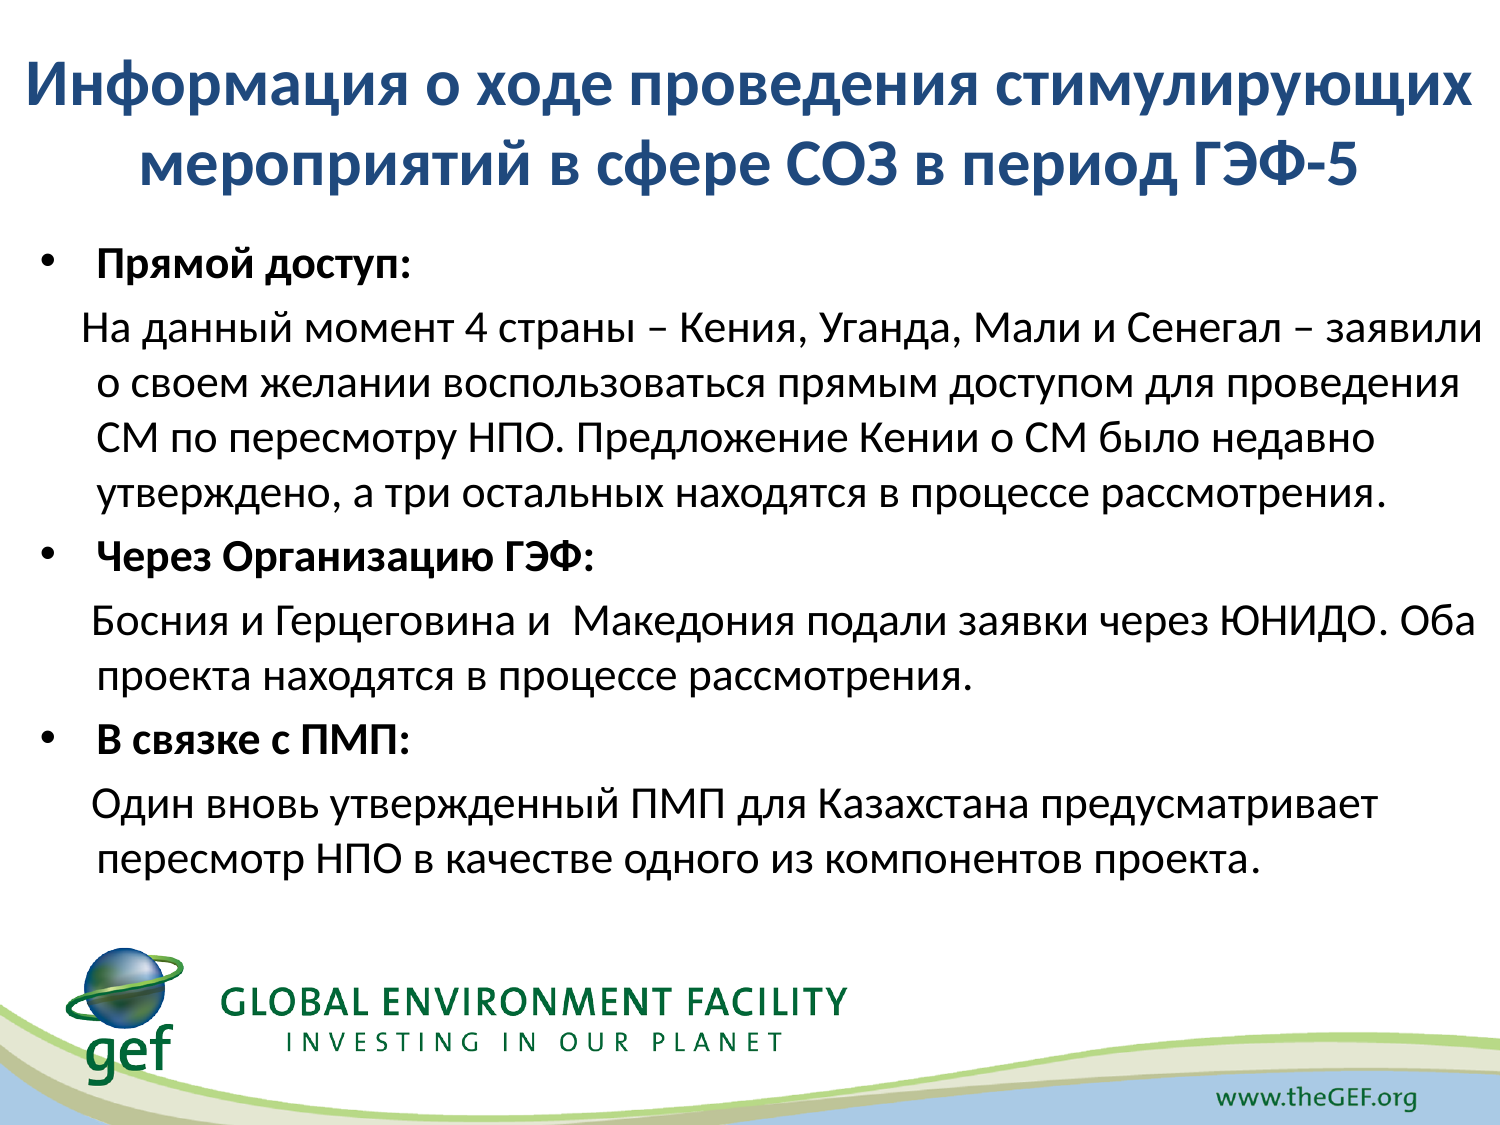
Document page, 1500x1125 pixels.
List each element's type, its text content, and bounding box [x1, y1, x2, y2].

list Прямой доступ: На данный момент 4 страны – Кения, Уганда, Мали и Сенегал – заявили о своем желании воспользоваться прямым доступом для проведения СМ по пересмотру НПО. Предложение Кении о СМ было недавно утверждено, а три остальных находятся в процессе рассмотрения. Через Организацию ГЭФ: Босния и Герцеговина и Македония подали заявки через ЮНИДО. Оба проекта находятся в процессе рассмотрения. В связке с ПМП: Один вновь утвержденный ПМП для Казахстана предусматривает пересмотр НПО в качестве одного из компонентов проекта. [24, 224, 1500, 913]
picture [0, 920, 1500, 1125]
title Информация о ходе проведения стимулирующих мероприятий в сфере СОЗ в период ГЭФ-5 [0, 24, 1500, 213]
